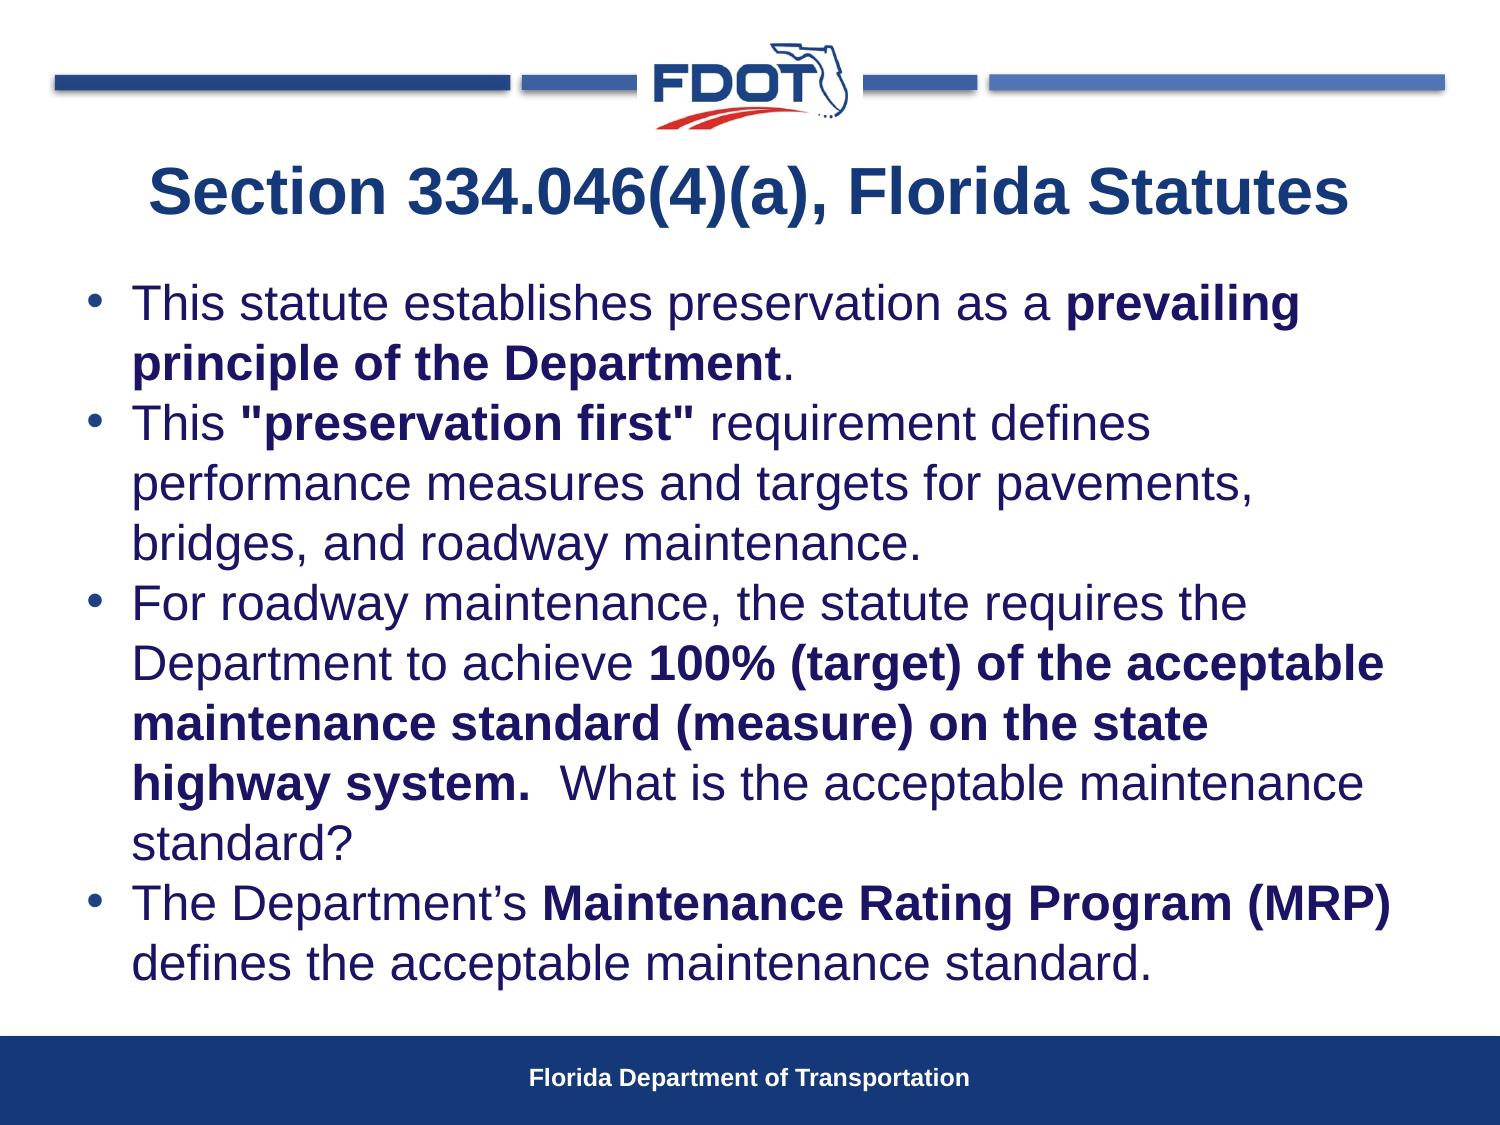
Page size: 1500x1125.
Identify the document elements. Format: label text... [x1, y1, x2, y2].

title Section 334.046(4)(a), Florida Statutes [71, 137, 1429, 238]
list This statute establishes preservation as a prevailing principle of the Department. This "preservation first" requirement defines performance measures and targets for pavements, bridges, and roadway maintenance. For roadway maintenance, the statute requires the Department to achieve 100% (target) of the acceptable maintenance standard (measure) on the state highway system. What is the acceptable maintenance standard? The Department’s Maintenance Rating Program (MRP) defines the acceptable maintenance standard. [71, 262, 1429, 1013]
picture [637, 34, 863, 137]
